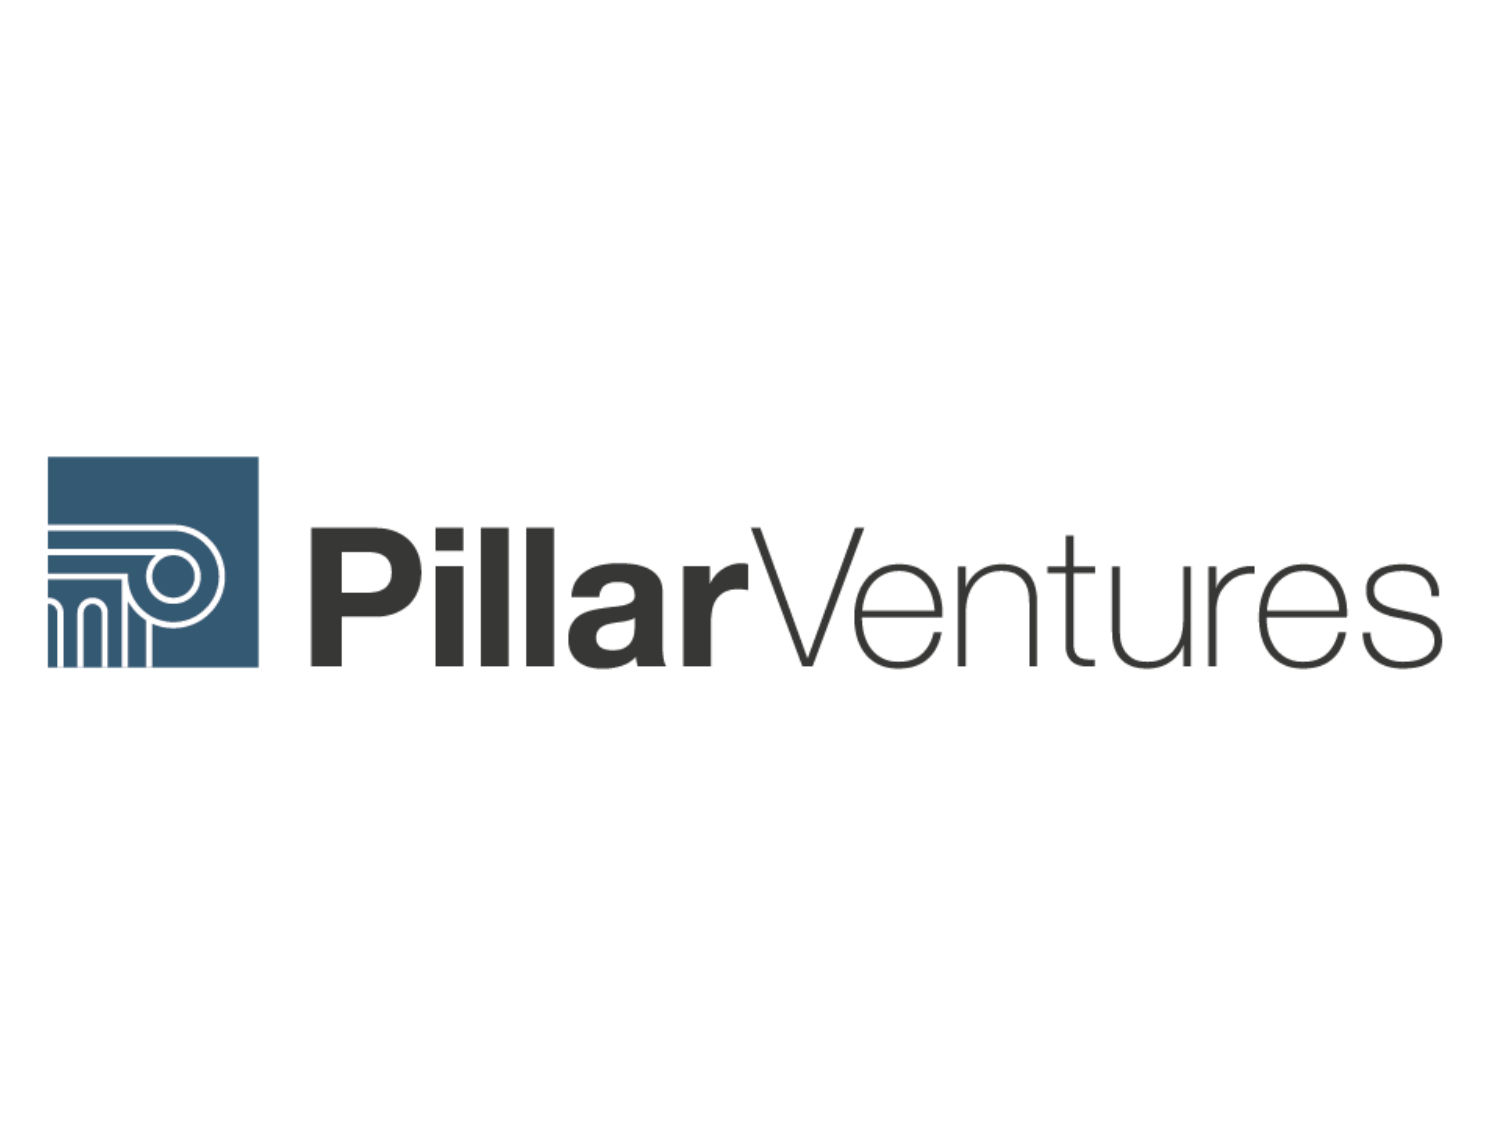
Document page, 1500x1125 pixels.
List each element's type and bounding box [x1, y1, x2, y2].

picture [5, 412, 1494, 712]
